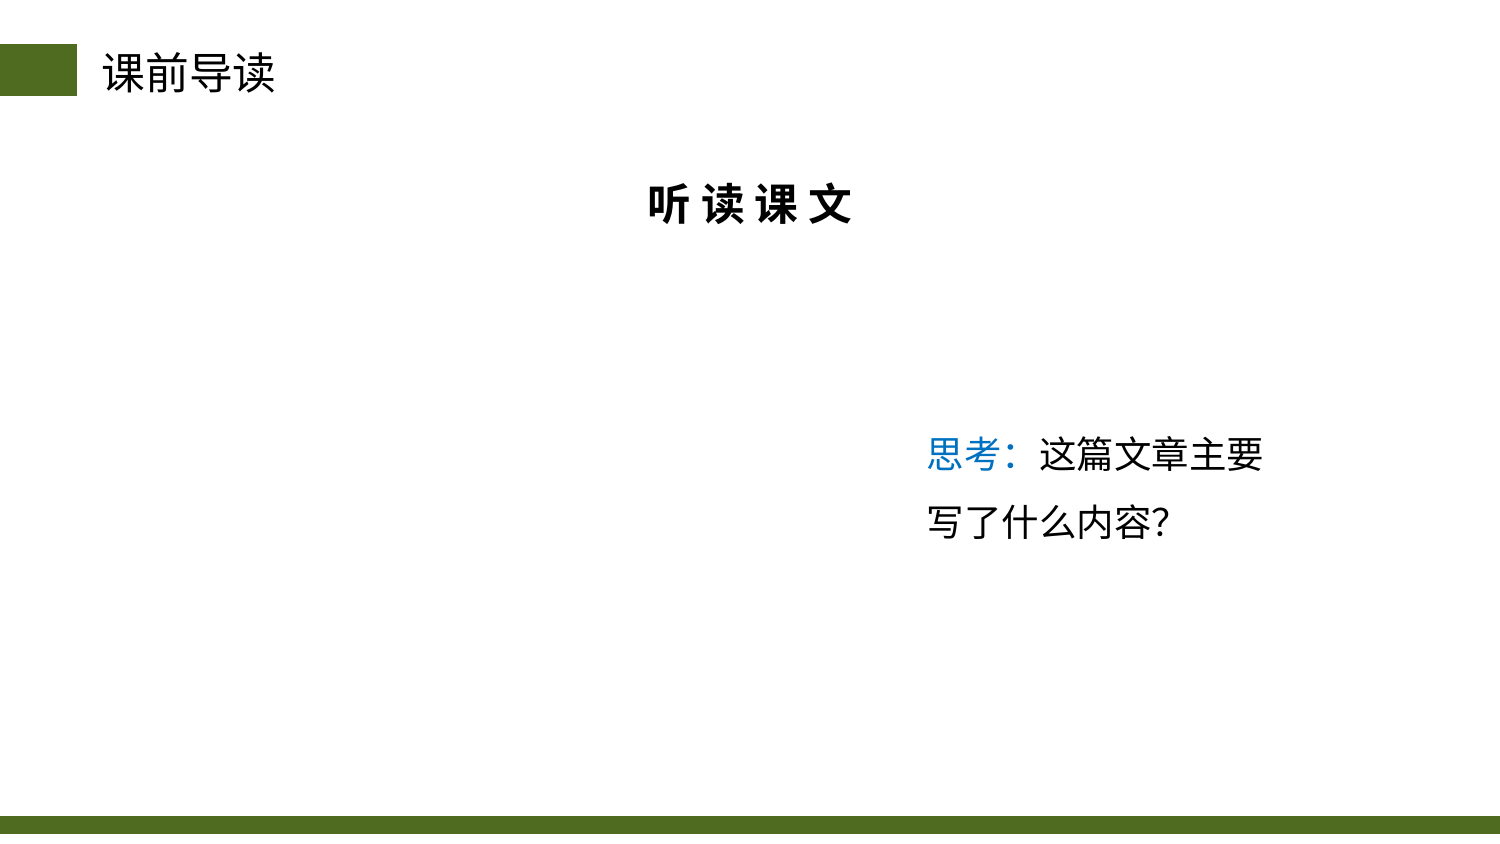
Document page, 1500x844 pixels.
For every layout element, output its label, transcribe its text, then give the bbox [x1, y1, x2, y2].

text_box 课前导读 [90, 40, 368, 104]
text_box 听 读 课 文 [636, 171, 864, 235]
text_box 思考：这篇文章主要写了什么内容？ [915, 403, 1311, 550]
